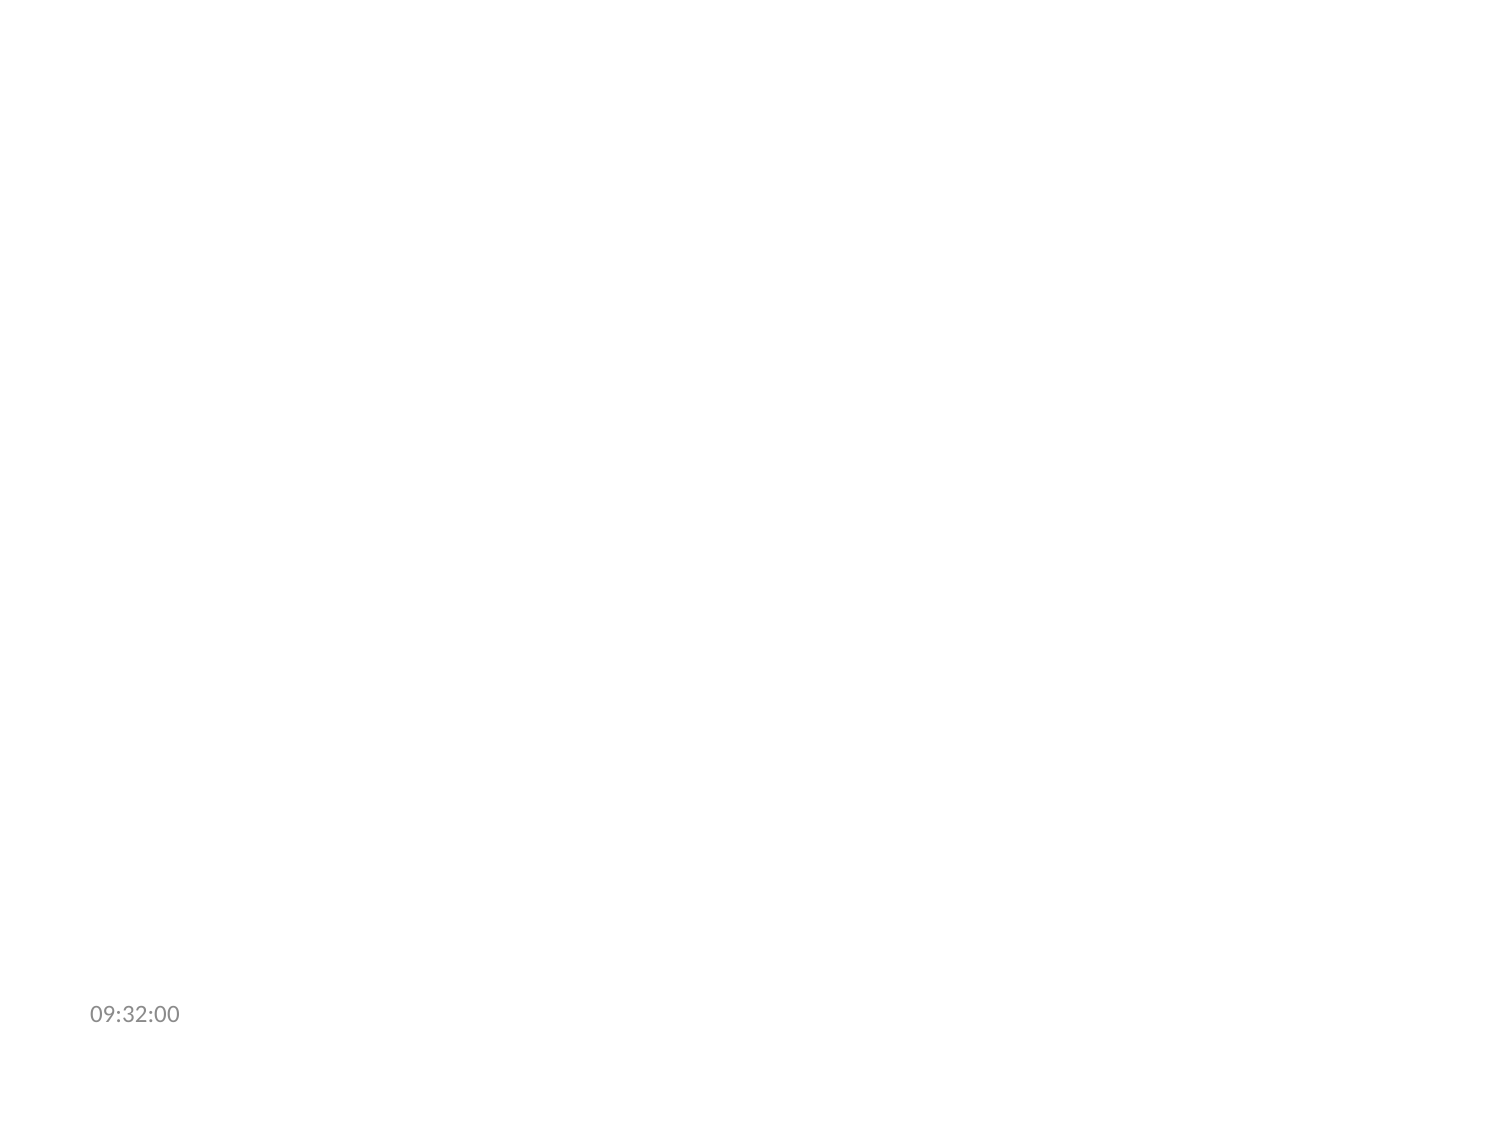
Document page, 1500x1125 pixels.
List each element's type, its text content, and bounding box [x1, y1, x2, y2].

text_box 15:35:09 [75, 982, 425, 1043]
